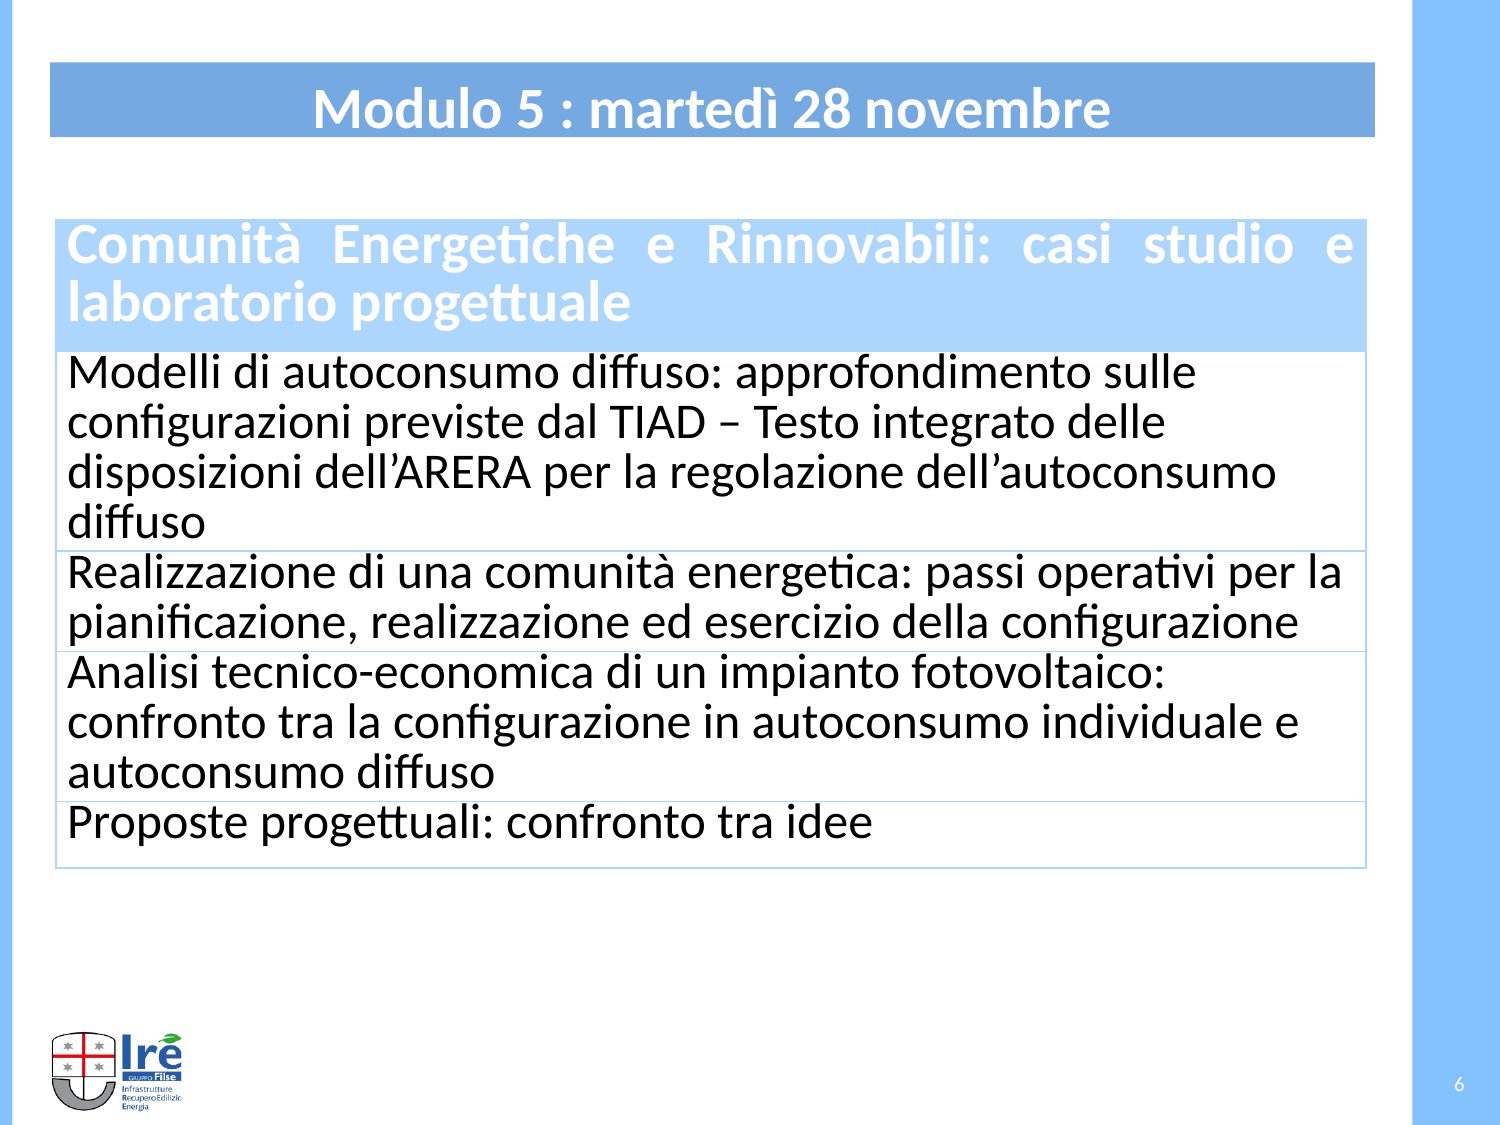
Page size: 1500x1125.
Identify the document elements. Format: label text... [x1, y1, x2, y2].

table_cell Analisi tecnico-economica di un impianto fotovoltaico: confronto tra la configurazione in autoconsumo individuale e autoconsumo diffuso [57, 652, 1365, 801]
table_cell Realizzazione di una comunità energetica: passi operativi per la pianificazione, realizzazione ed esercizio della configurazione [57, 552, 1365, 651]
table_cell Proposte progettuali: confronto tra idee [57, 802, 1365, 867]
picture [51, 1032, 182, 1113]
slide_number 6 [1316, 1057, 1480, 1108]
table_cell Modelli di autoconsumo diffuso: approfondimento sulle configurazioni previste dal TIAD – Testo integrato delle disposizioni dell’ARERA per la regolazione dell’autoconsumo diffuso [57, 352, 1365, 550]
table_header Comunità Energetiche e Rinnovabili: casi studio e laboratorio progettuale [57, 221, 1365, 350]
list Modulo 5 : martedì 28 novembre [50, 62, 1375, 138]
